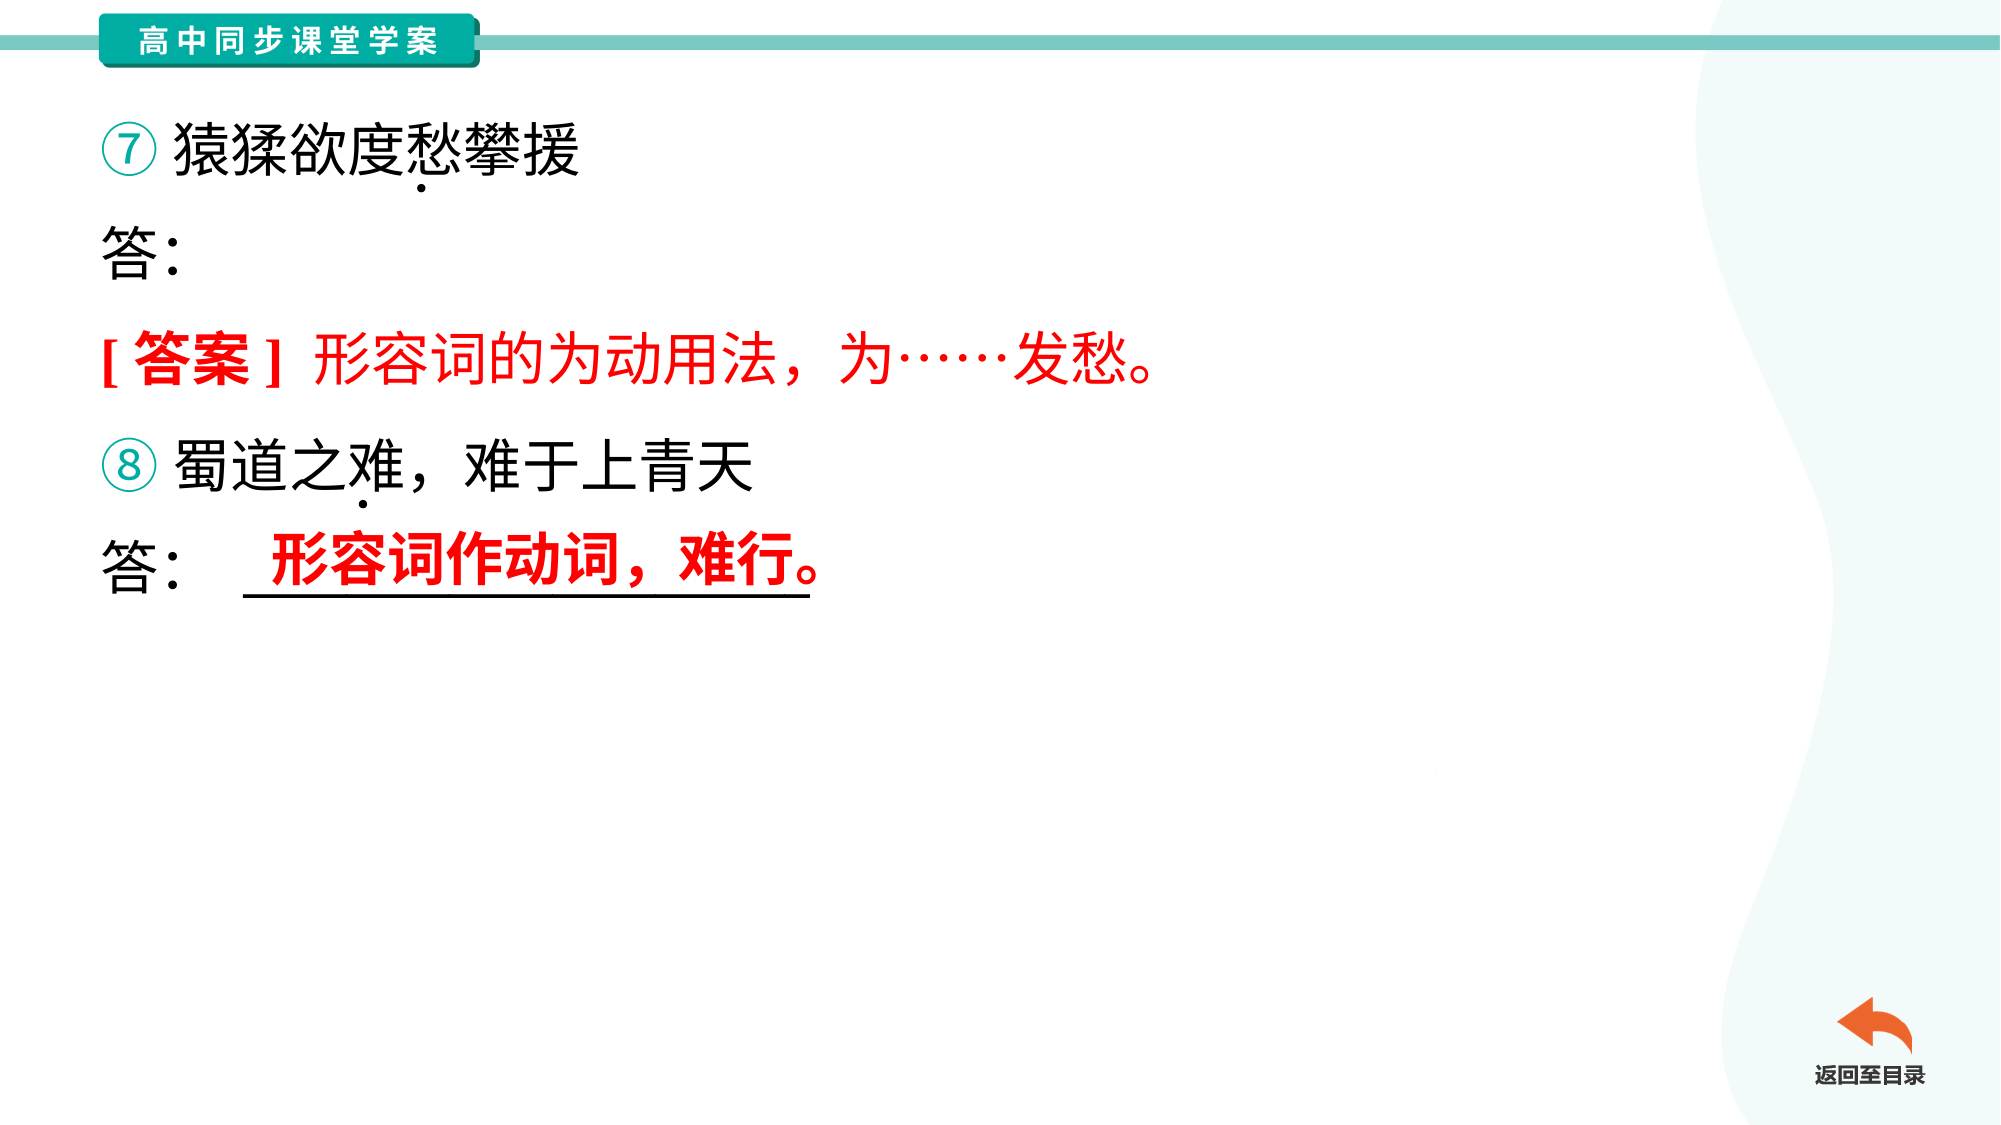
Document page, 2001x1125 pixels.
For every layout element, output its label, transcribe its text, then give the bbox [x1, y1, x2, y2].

picture [0, 0, 2000, 1125]
text_box 形容词作动词，难行。 [248, 490, 877, 582]
text_box ⑦猿猱欲度愁攀援 答： [100, 76, 1899, 277]
text_box [358, 499, 368, 509]
text_box [答案] 形容词的为动用法，为……发愁。 [100, 287, 1899, 381]
text_box [417, 183, 426, 193]
text_box ⑧蜀道之难，难于上青天 答： ______________________ [100, 392, 1899, 590]
